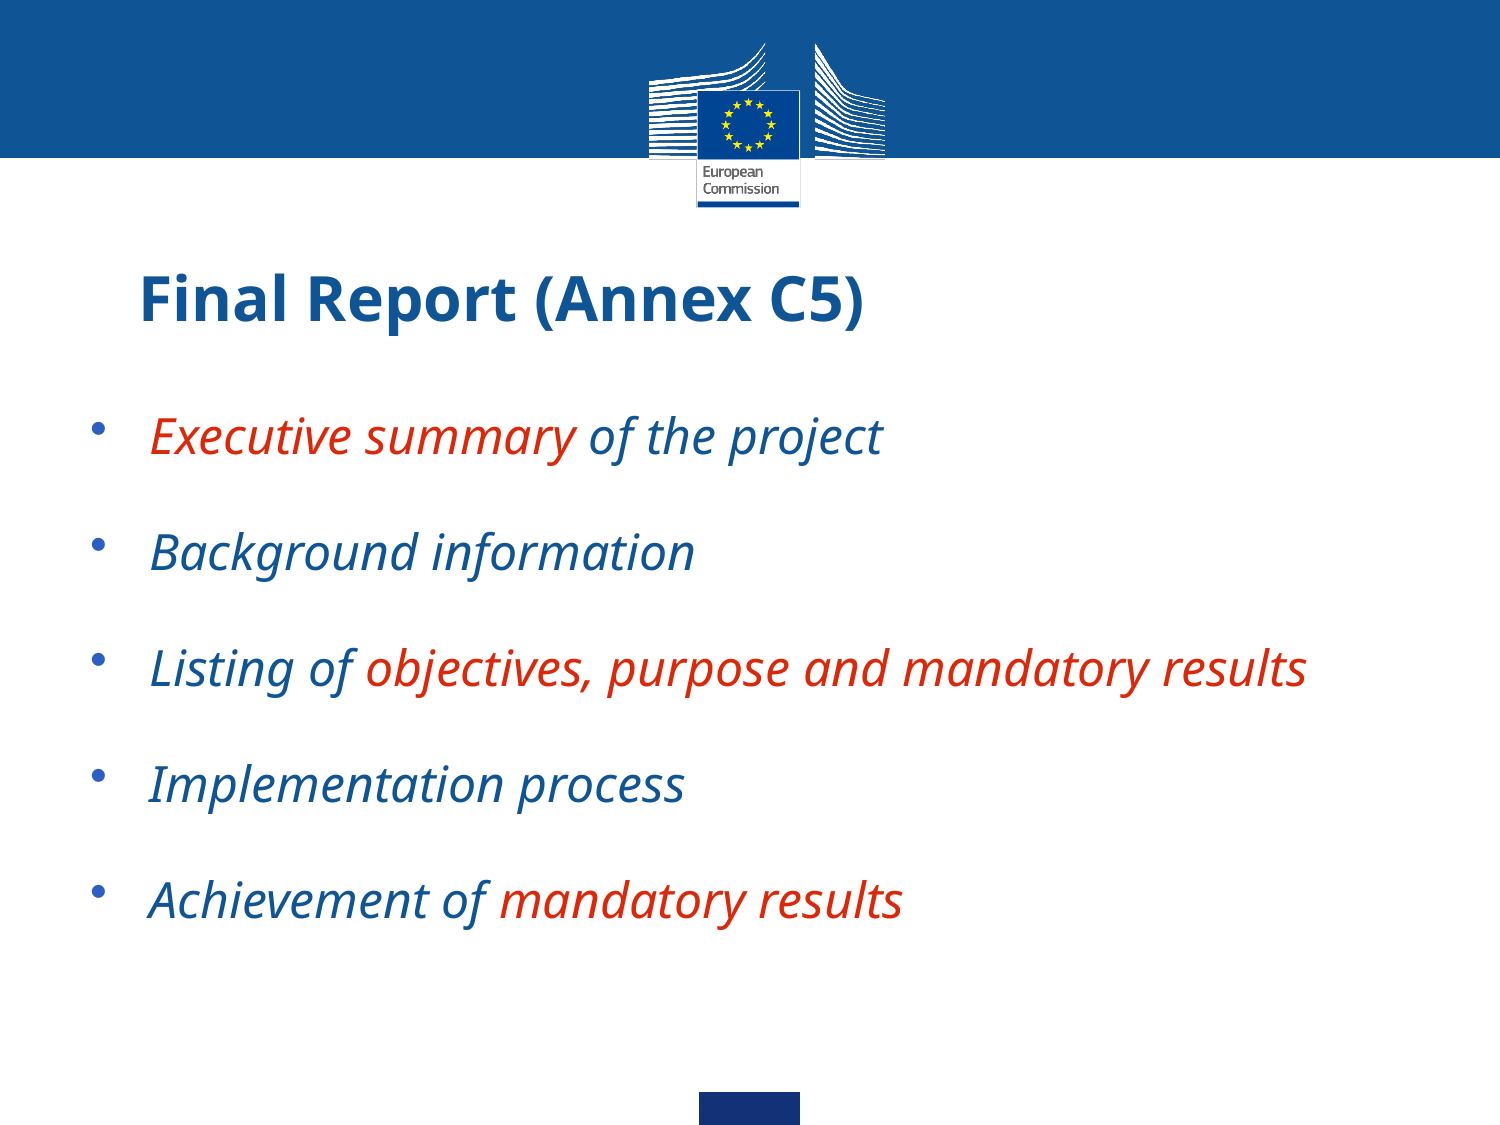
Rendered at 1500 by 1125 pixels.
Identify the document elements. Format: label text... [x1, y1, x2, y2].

list Executive summary of the project Background information Listing of objectives, purpose and mandatory results Implementation process Achievement of mandatory results [75, 408, 1425, 988]
title Final Report (Annex C5) [64, 219, 1415, 374]
picture [649, 42, 885, 208]
